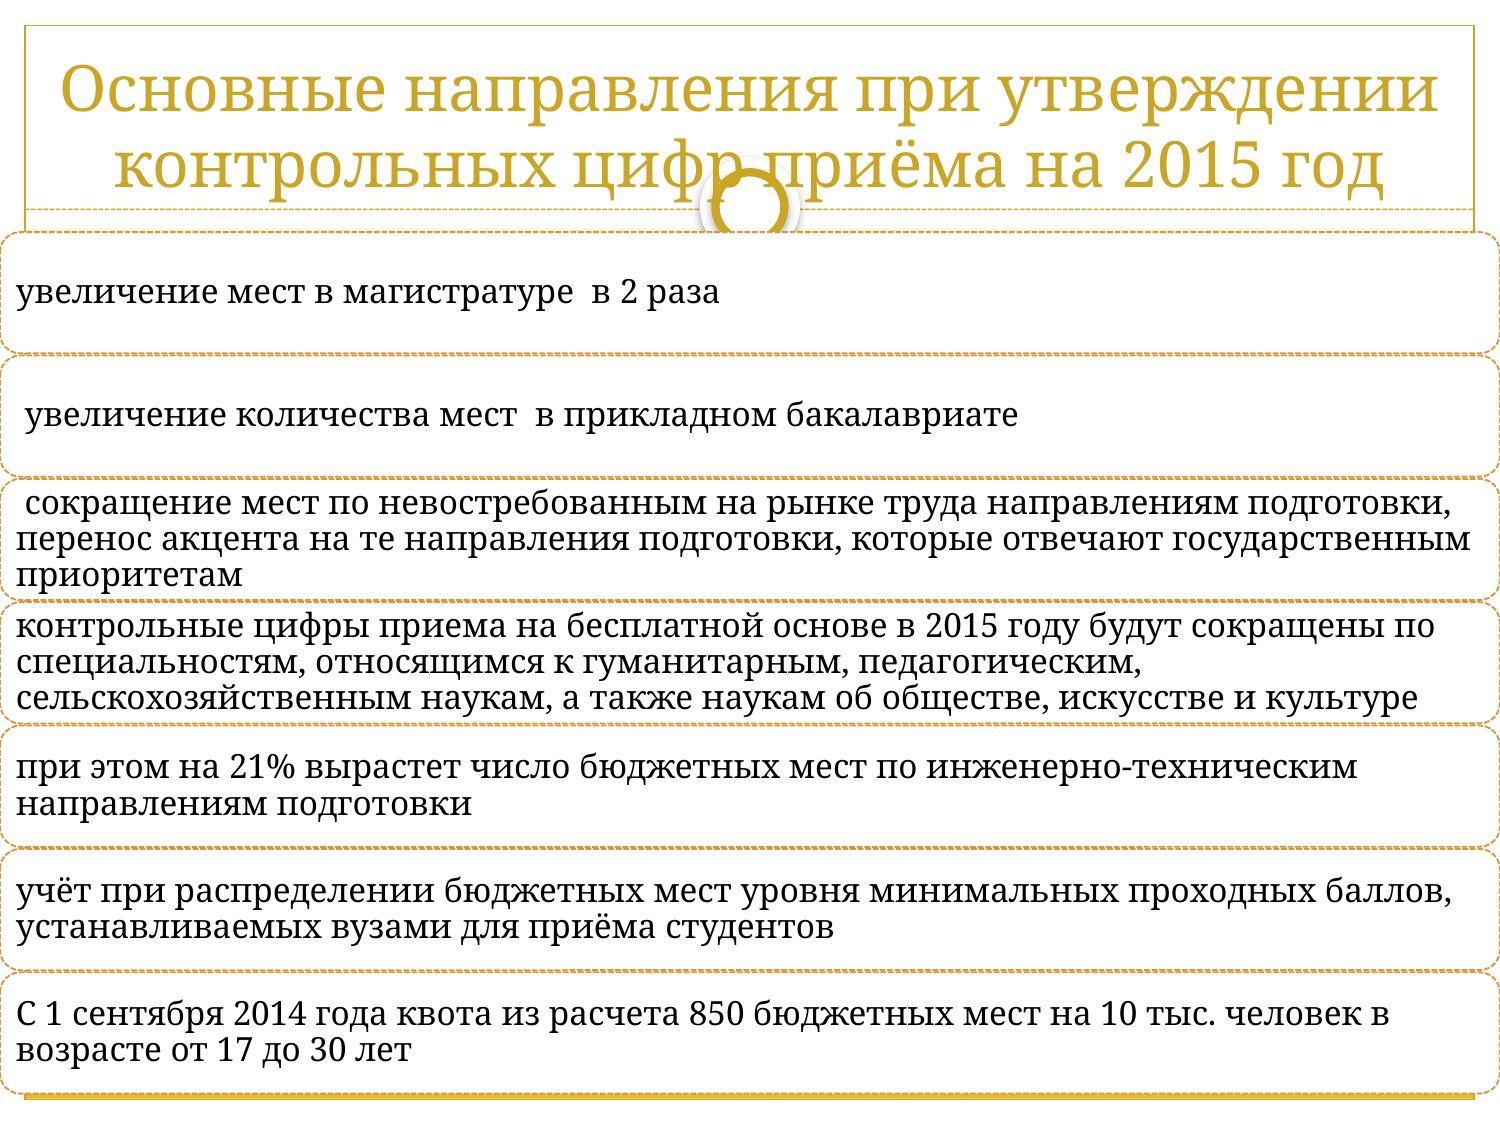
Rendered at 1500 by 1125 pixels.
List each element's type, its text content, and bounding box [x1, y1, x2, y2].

title Основные направления при утверждении контрольных цифр приёма на 2015 год [0, 37, 1500, 209]
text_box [0, 231, 1500, 1095]
